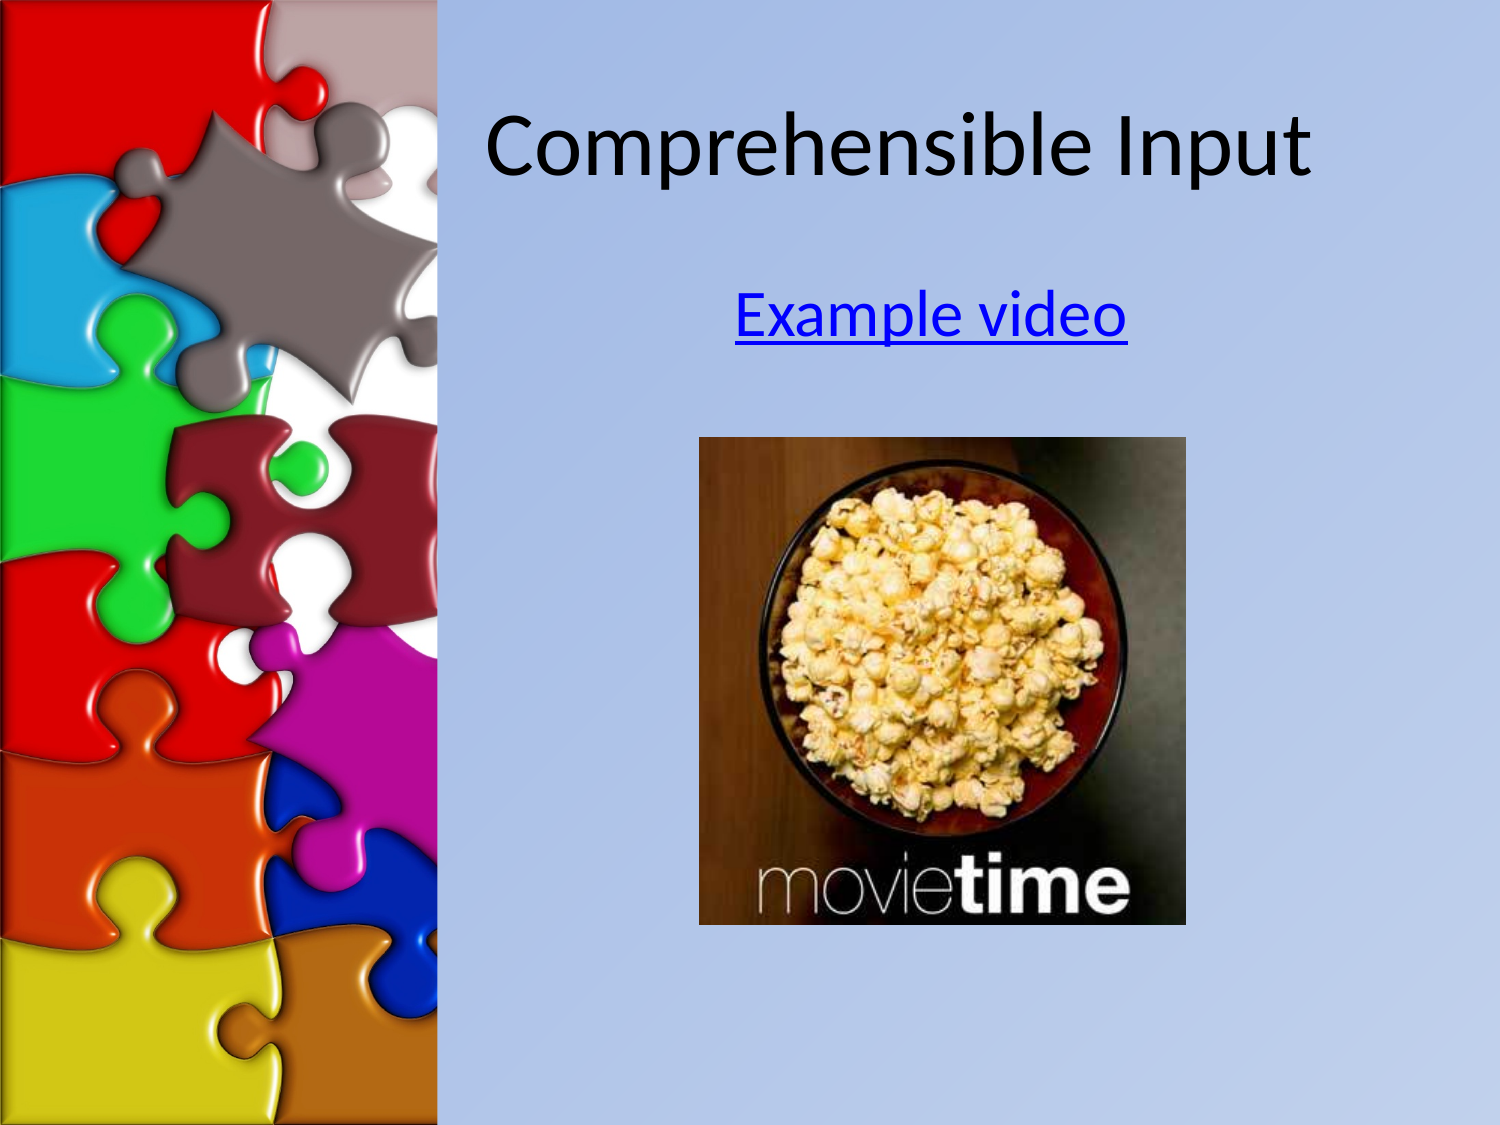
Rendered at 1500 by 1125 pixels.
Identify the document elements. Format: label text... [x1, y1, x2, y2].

picture [699, 437, 1187, 926]
picture [0, 0, 438, 1125]
list Example video [437, 262, 1425, 1005]
title Comprehensible Input [375, 45, 1425, 233]
